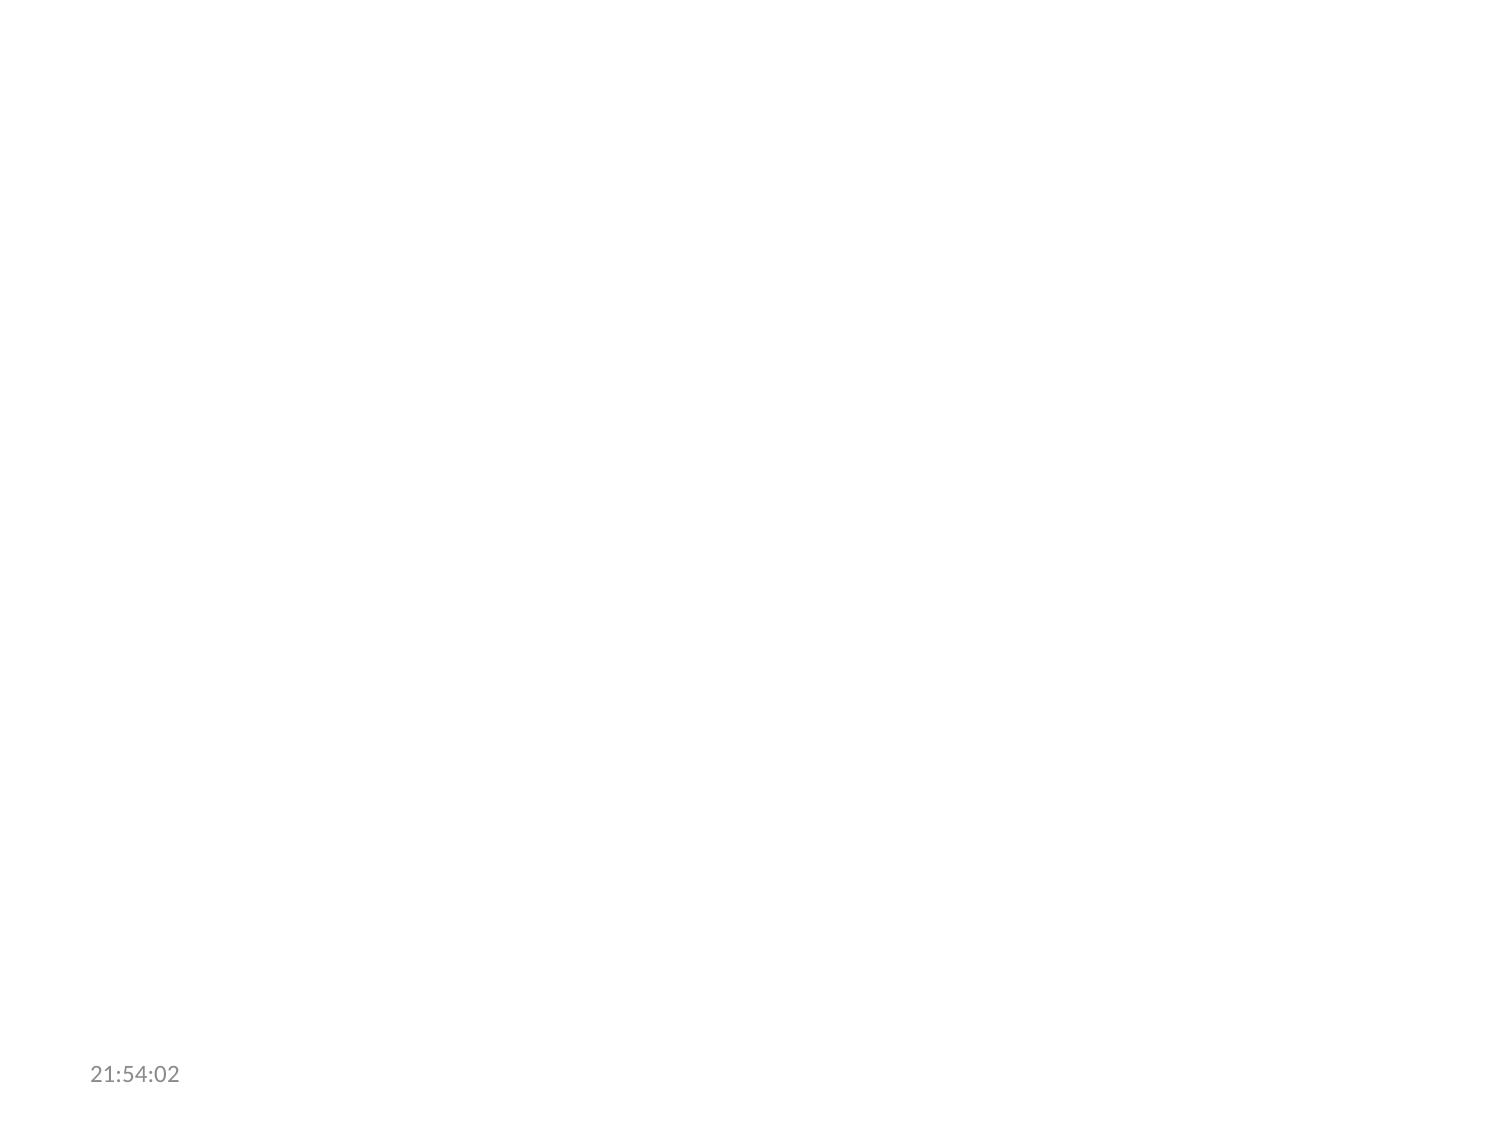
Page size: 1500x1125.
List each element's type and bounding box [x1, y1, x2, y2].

slide_number [75, 1042, 425, 1103]
